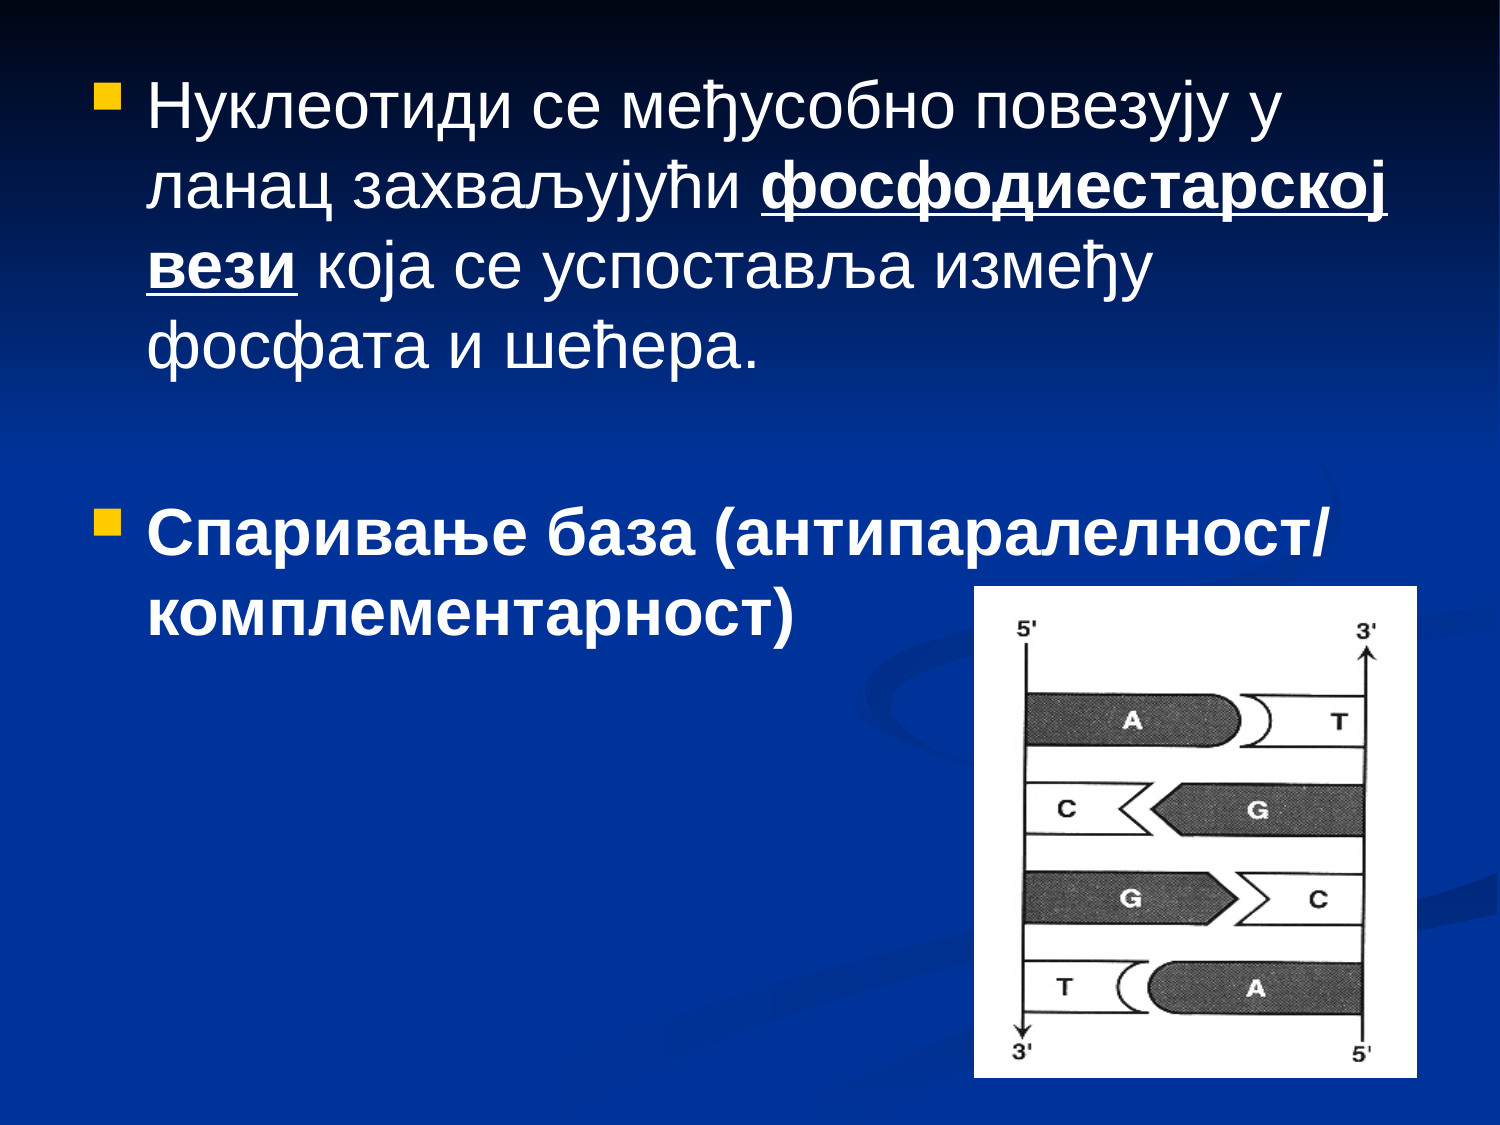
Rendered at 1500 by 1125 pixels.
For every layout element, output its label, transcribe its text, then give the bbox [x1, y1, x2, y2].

list Нуклеотиди се међусобно повезују у ланац захваљујући фосфодиестарској вези која се успоставља између фосфата и шећера. Спаривање база (антипаралелност/ комплементарност) [74, 54, 1426, 1006]
picture [974, 585, 1417, 1078]
